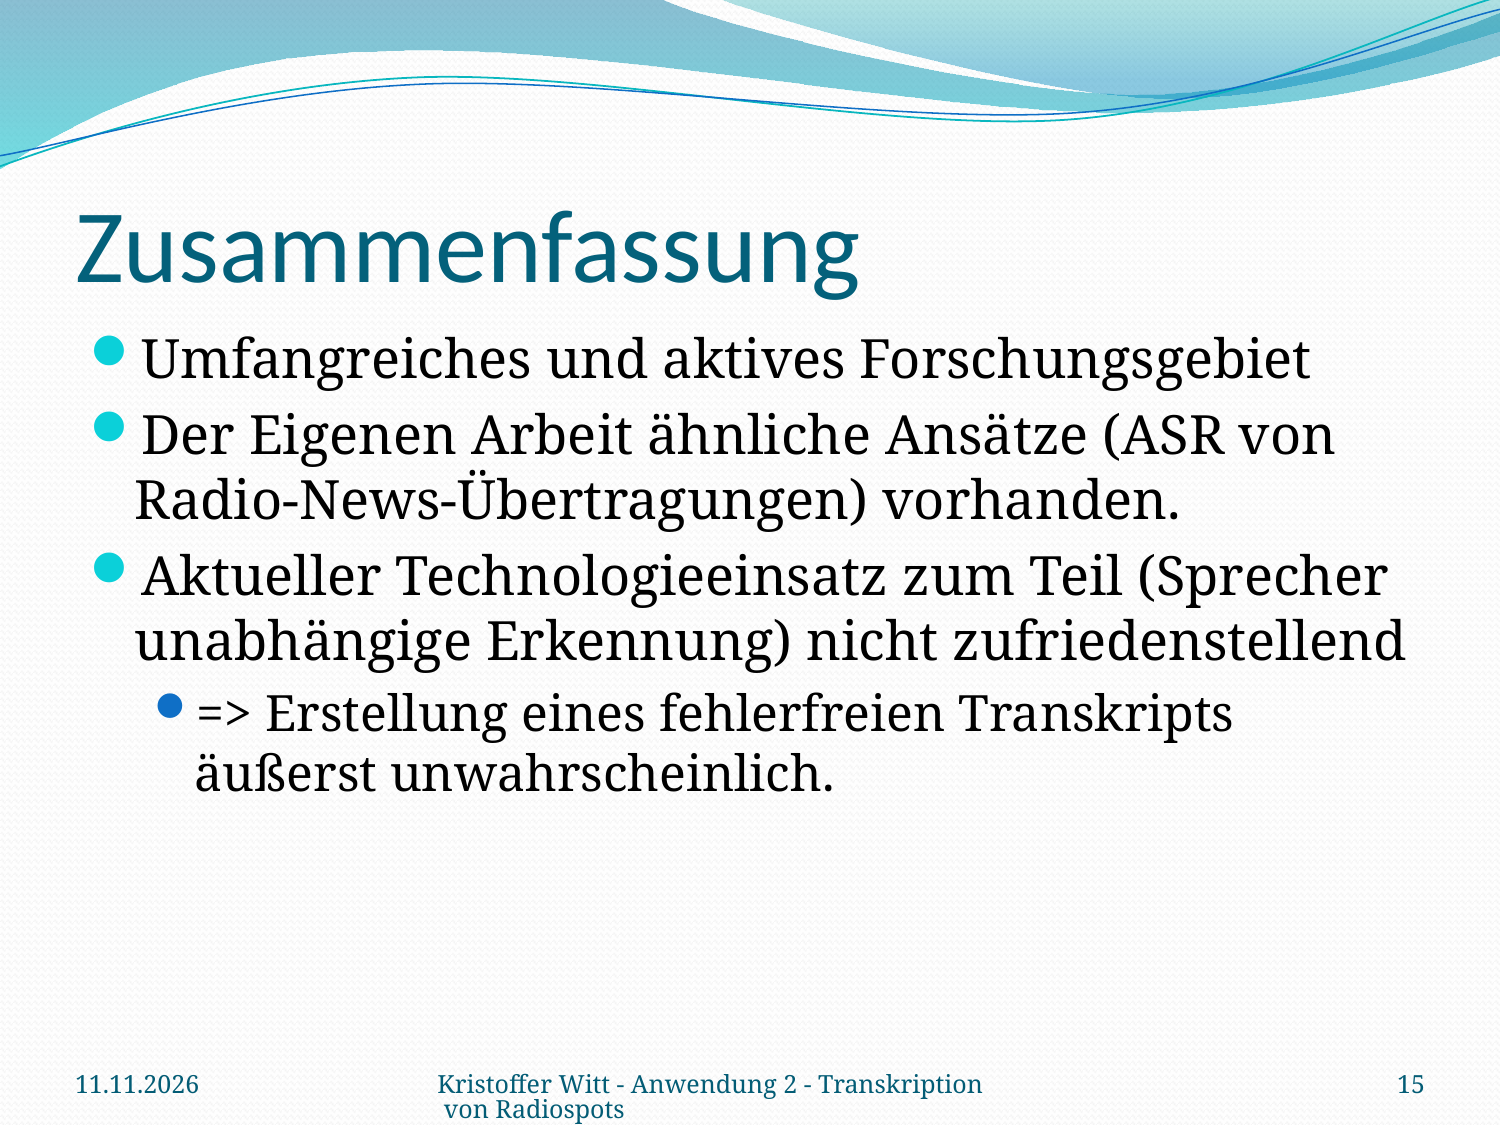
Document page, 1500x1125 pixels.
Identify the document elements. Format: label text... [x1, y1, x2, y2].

title Zusammenfassung [75, 115, 1425, 303]
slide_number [75, 1042, 425, 1103]
slide_number 15 [1299, 1042, 1425, 1103]
footer Kristoffer Witt - Anwendung 2 - Transkription von Radiospots [437, 1042, 988, 1103]
list Umfangreiches und aktives Forschungsgebiet Der Eigenen Arbeit ähnliche Ansätze (ASR von Radio-News-Übertragungen) vorhanden. Aktueller Technologieeinsatz zum Teil (Sprecher unabhängige Erkennung) nicht zufriedenstellend => Erstellung eines fehlerfreien Transkripts äußerst unwahrscheinlich. [75, 317, 1425, 1038]
